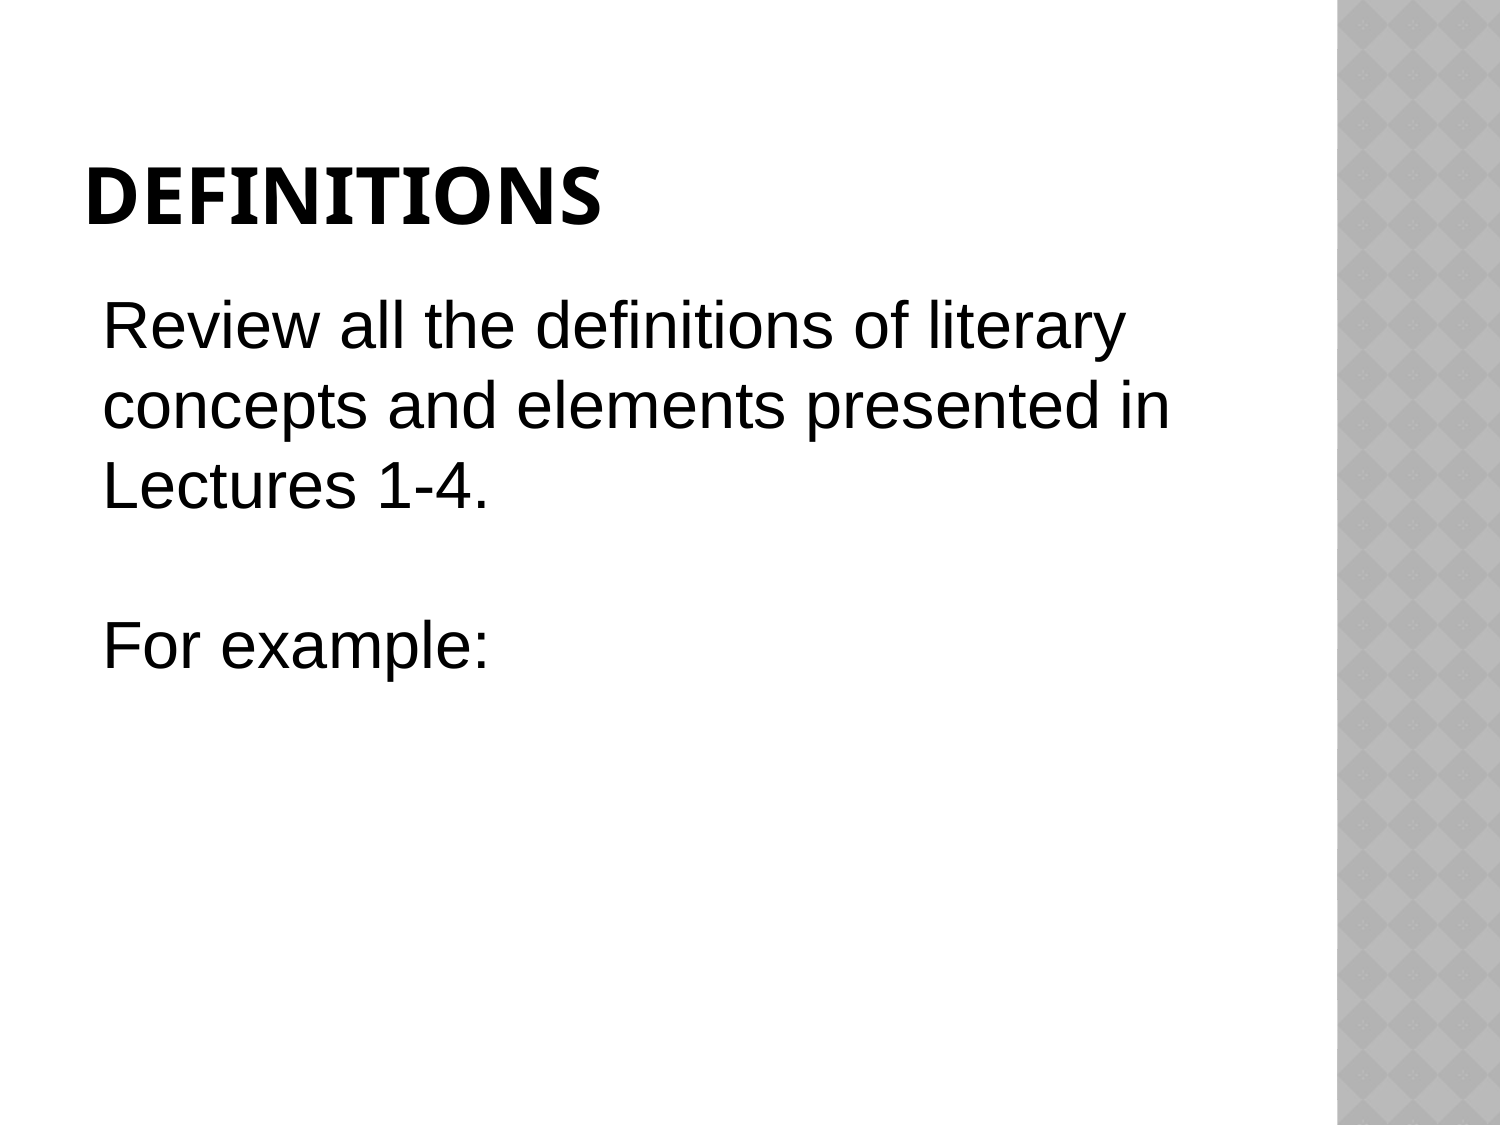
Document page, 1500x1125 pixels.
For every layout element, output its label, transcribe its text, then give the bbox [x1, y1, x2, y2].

title definitions [75, 52, 1263, 240]
text_box Review all the definitions of literary concepts and elements presented in Lectures 1-4. For example: [87, 274, 1250, 690]
